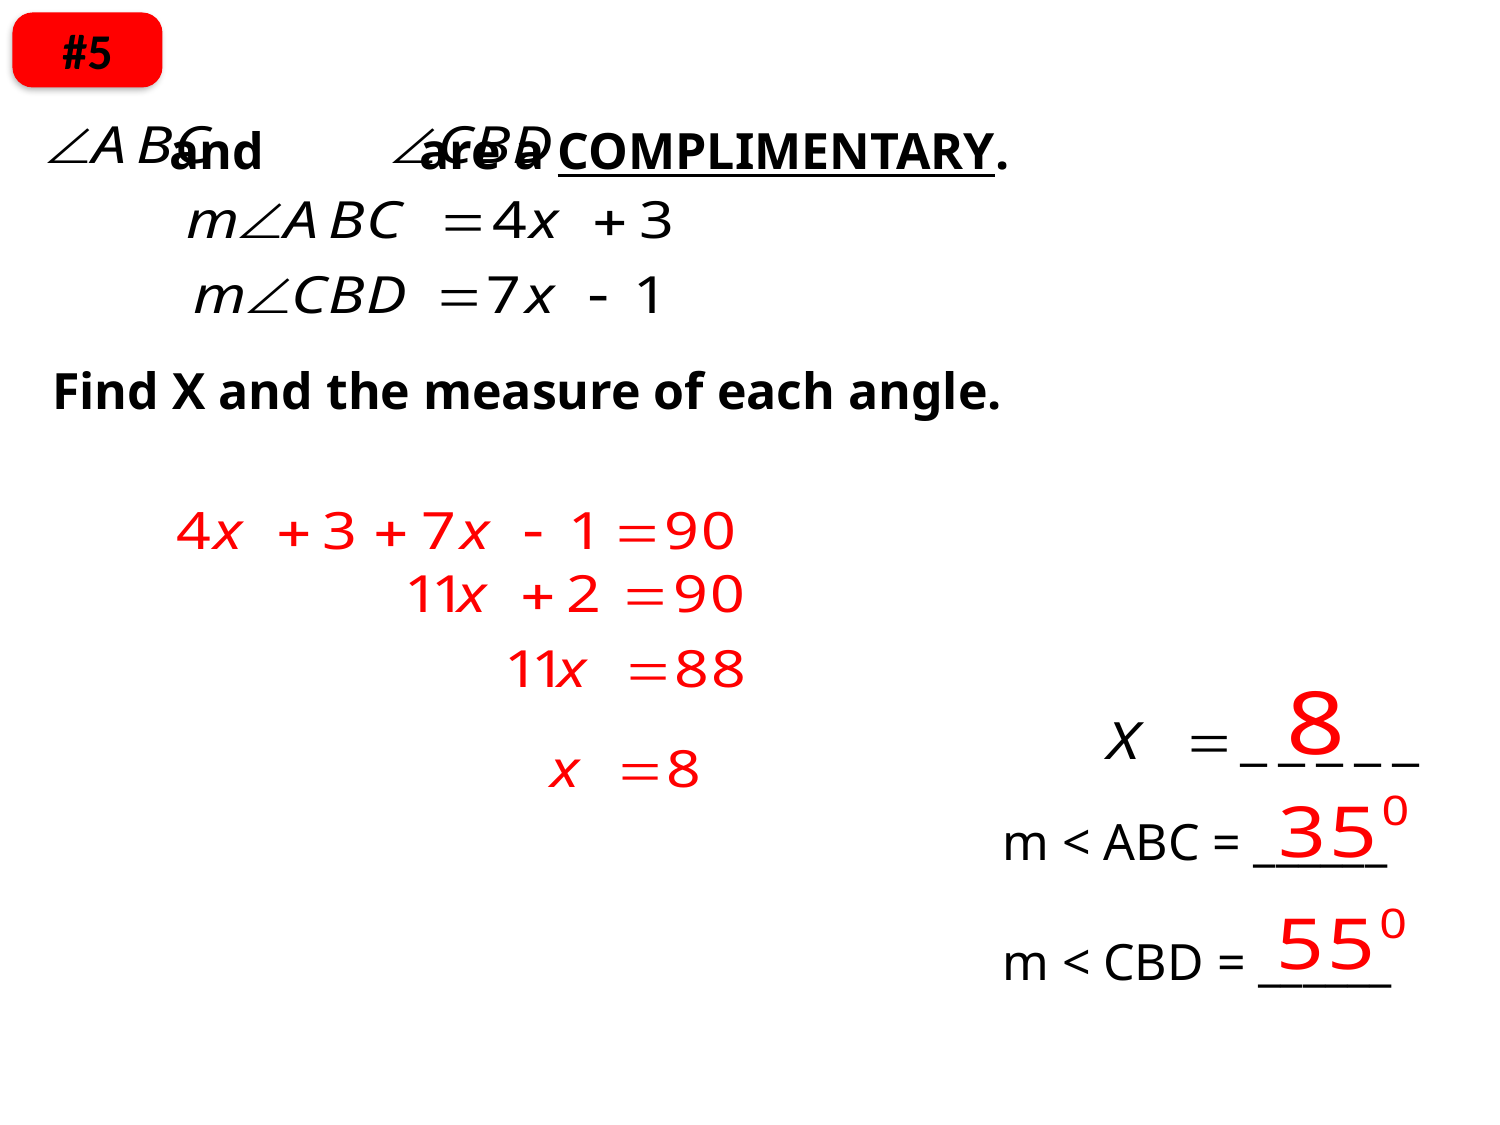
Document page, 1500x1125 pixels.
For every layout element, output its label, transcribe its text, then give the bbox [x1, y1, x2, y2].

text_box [499, 639, 759, 701]
text_box #5 [10, 10, 165, 90]
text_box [179, 187, 683, 252]
text_box and are a COMPLIMENTARY. Find X and the measure of each angle. [37, 112, 1388, 428]
text_box m < ABC = ______ m < CBD = ______ [987, 803, 1500, 998]
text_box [37, 112, 241, 177]
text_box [1275, 674, 1362, 773]
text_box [167, 497, 752, 563]
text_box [1270, 774, 1425, 876]
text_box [1368, 712, 1446, 778]
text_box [1099, 712, 1270, 778]
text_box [1267, 887, 1428, 988]
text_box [382, 112, 571, 177]
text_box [542, 739, 716, 801]
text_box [187, 262, 670, 327]
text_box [399, 564, 761, 626]
